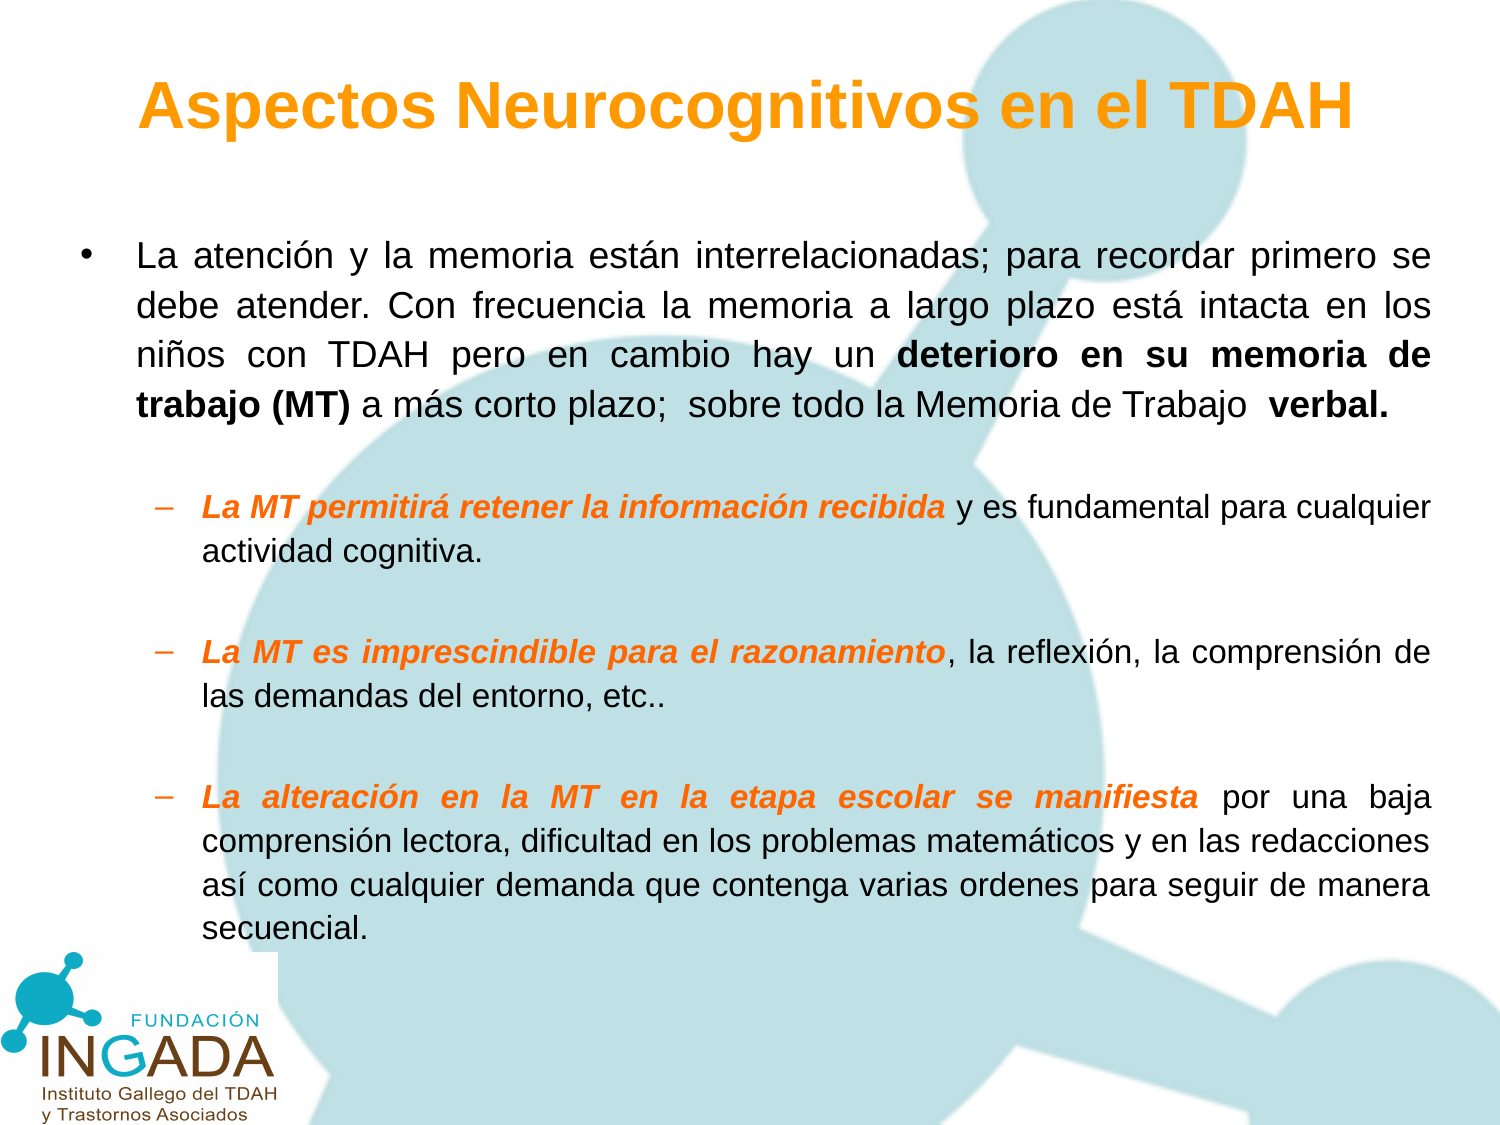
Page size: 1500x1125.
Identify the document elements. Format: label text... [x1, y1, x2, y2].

text_box Aspectos Neurocognitivos en el TDAH [100, 54, 1412, 150]
picture [1, 952, 278, 1124]
list La atención y la memoria están interrelacionadas; para recordar primero se debe atender. Con frecuencia la memoria a largo plazo está intacta en los niños con TDAH pero en cambio hay un deterioro en su memoria de trabajo (MT) a más corto plazo; sobre todo la Memoria de Trabajo verbal. La MT permitirá retener la información recibida y es fundamental para cualquier actividad cognitiva. La MT es imprescindible para el razonamiento, la reflexión, la comprensión de las demandas del entorno, etc.. La alteración en la MT en la etapa escolar se manifiesta por una baja comprensión lectora, dificultad en los problemas matemáticos y en las redacciones así como cualquier demanda que contenga varias ordenes para seguir de manera secuencial. [64, 186, 1447, 1097]
